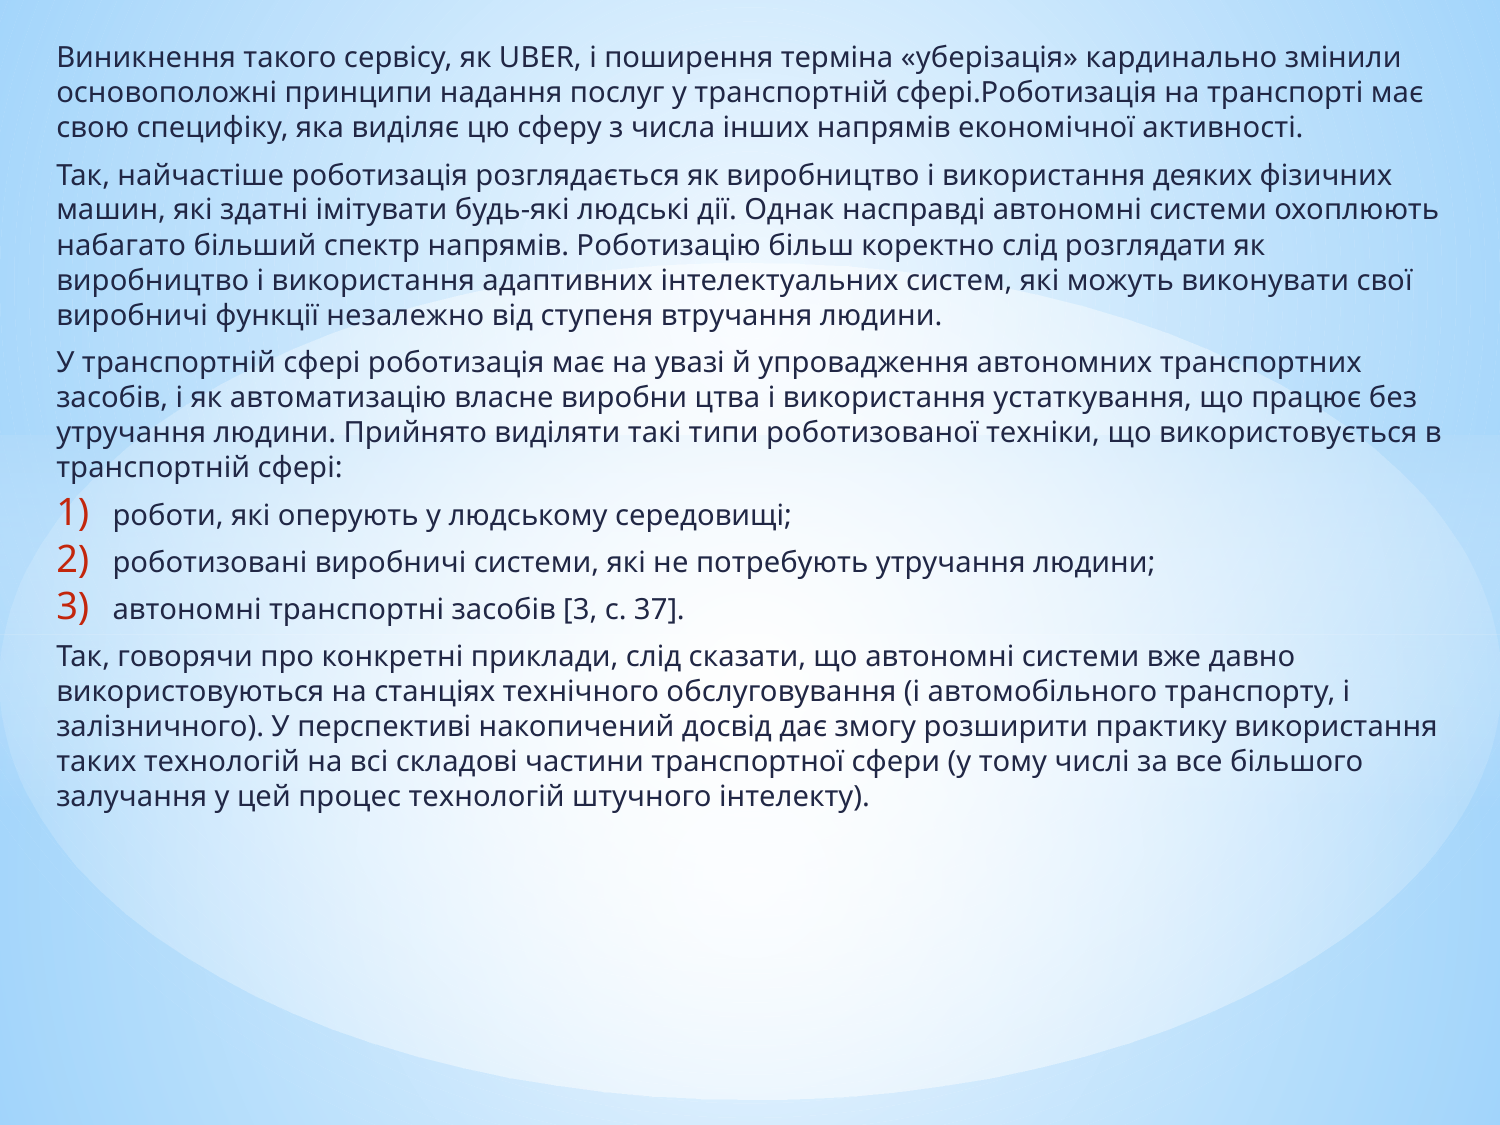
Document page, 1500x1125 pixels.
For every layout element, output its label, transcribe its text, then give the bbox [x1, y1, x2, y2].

subtitle Виникнення такого сервісу, як UBER, і поширення терміна «уберізація» кардинально змінили основоположні принципи надання послуг у транспортній сфері.Роботизація на транспорті має свою специфіку, яка виділяє цю сферу з числа інших напрямів економічної активності. Так, найчастіше роботизація розглядається як виробництво і використання деяких фізичних машин, які здатні імітувати будь-які людські дії. Однак насправді автономні системи охоплюють набагато більший спектр напрямів. Роботизацію більш коректно слід розглядати як виробництво і використання адаптивних інтелектуальних систем, які можуть виконувати свої виробничі функції незалежно від ступеня втручання людини. У транспортній сфері роботизація має на увазі й упровадження автономних транспортних засобів, і як автоматизацію власне виробни цтва і використання устаткування, що працює без утручання людини. Прийнято виділяти такі типи роботизованої техніки, що використовується в транспортній сфері: роботи, які оперують у людському середовищі; роботизовані виробничі системи, які не потребують утручання людини; автономні транспортні засобів [3, с. 37]. Так, говорячи про конкретні приклади, слід сказати, що автономні системи вже давно використовуються на станціях технічного обслуговування (і автомобільного транспорту, і залізничного). У перспективі накопичений досвід дає змогу розширити практику використання таких технологій на всі складові частини транспортної сфери (у тому числі за все більшого залучання у цей процес технологій штучного інтелекту). [41, 30, 1459, 1059]
